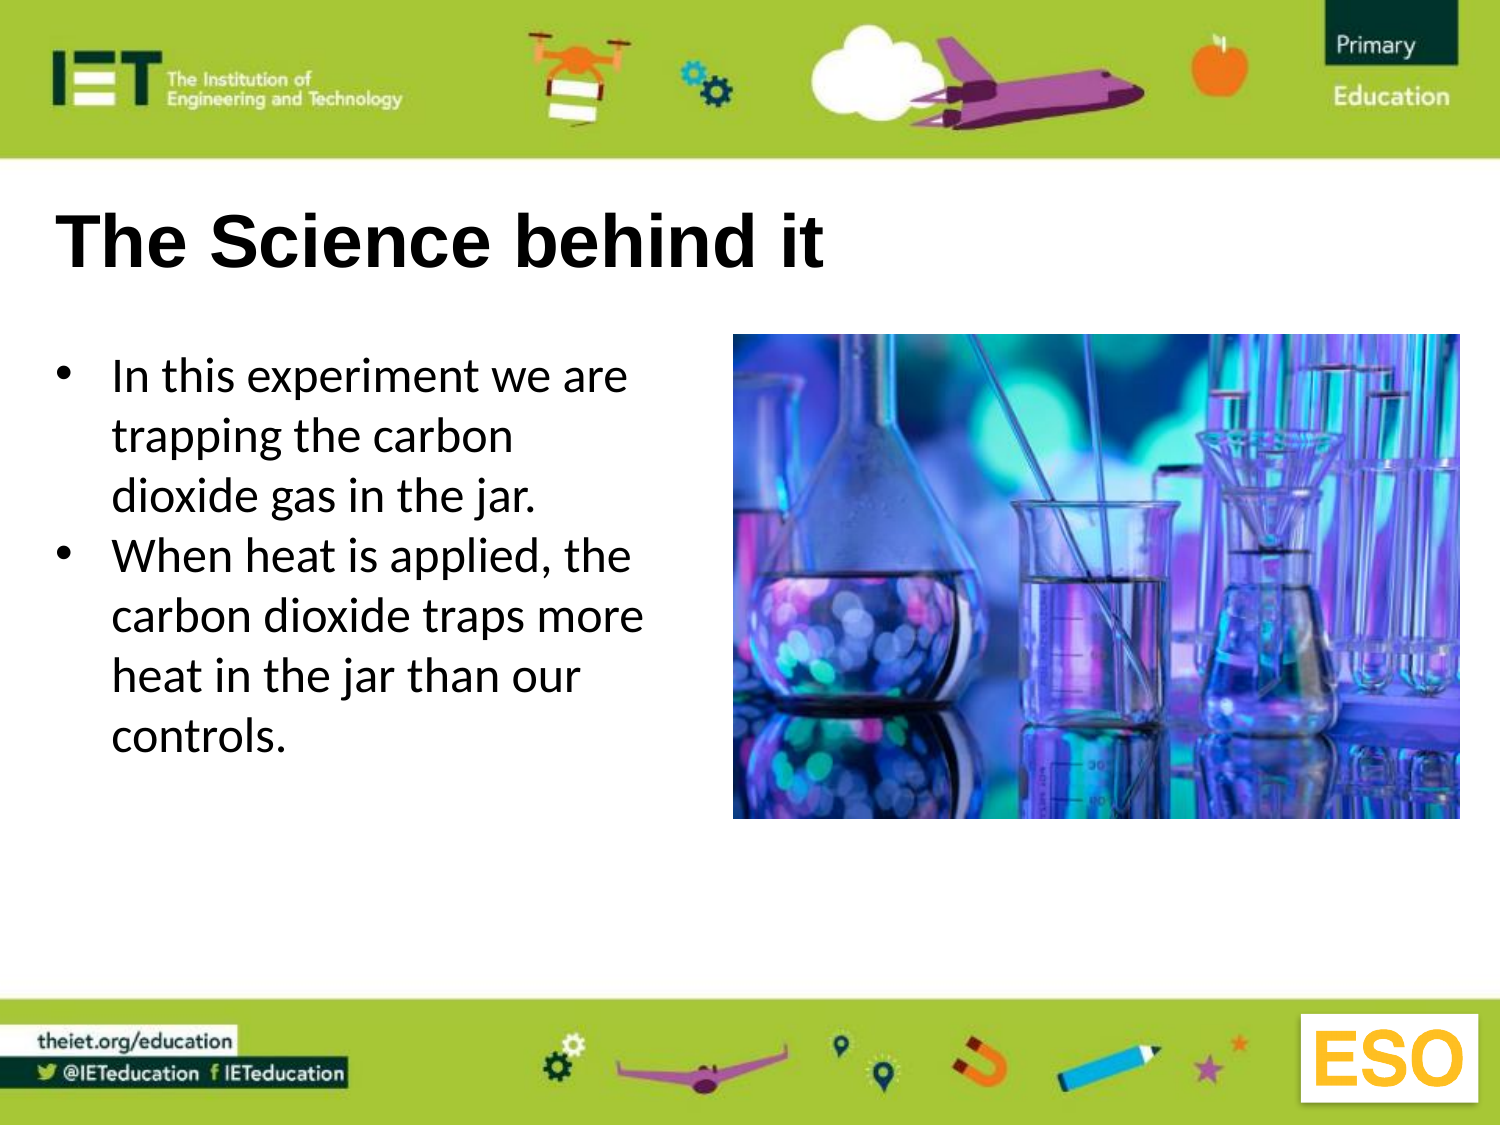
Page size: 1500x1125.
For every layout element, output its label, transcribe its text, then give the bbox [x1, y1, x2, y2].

picture [0, 0, 1500, 1125]
text_box The Science behind it [40, 184, 1209, 290]
text_box [53, 313, 750, 389]
text_box In this experiment we are trapping the carbon dioxide gas in the jar. When heat is applied, the carbon dioxide traps more heat in the jar than our controls. [40, 334, 679, 770]
